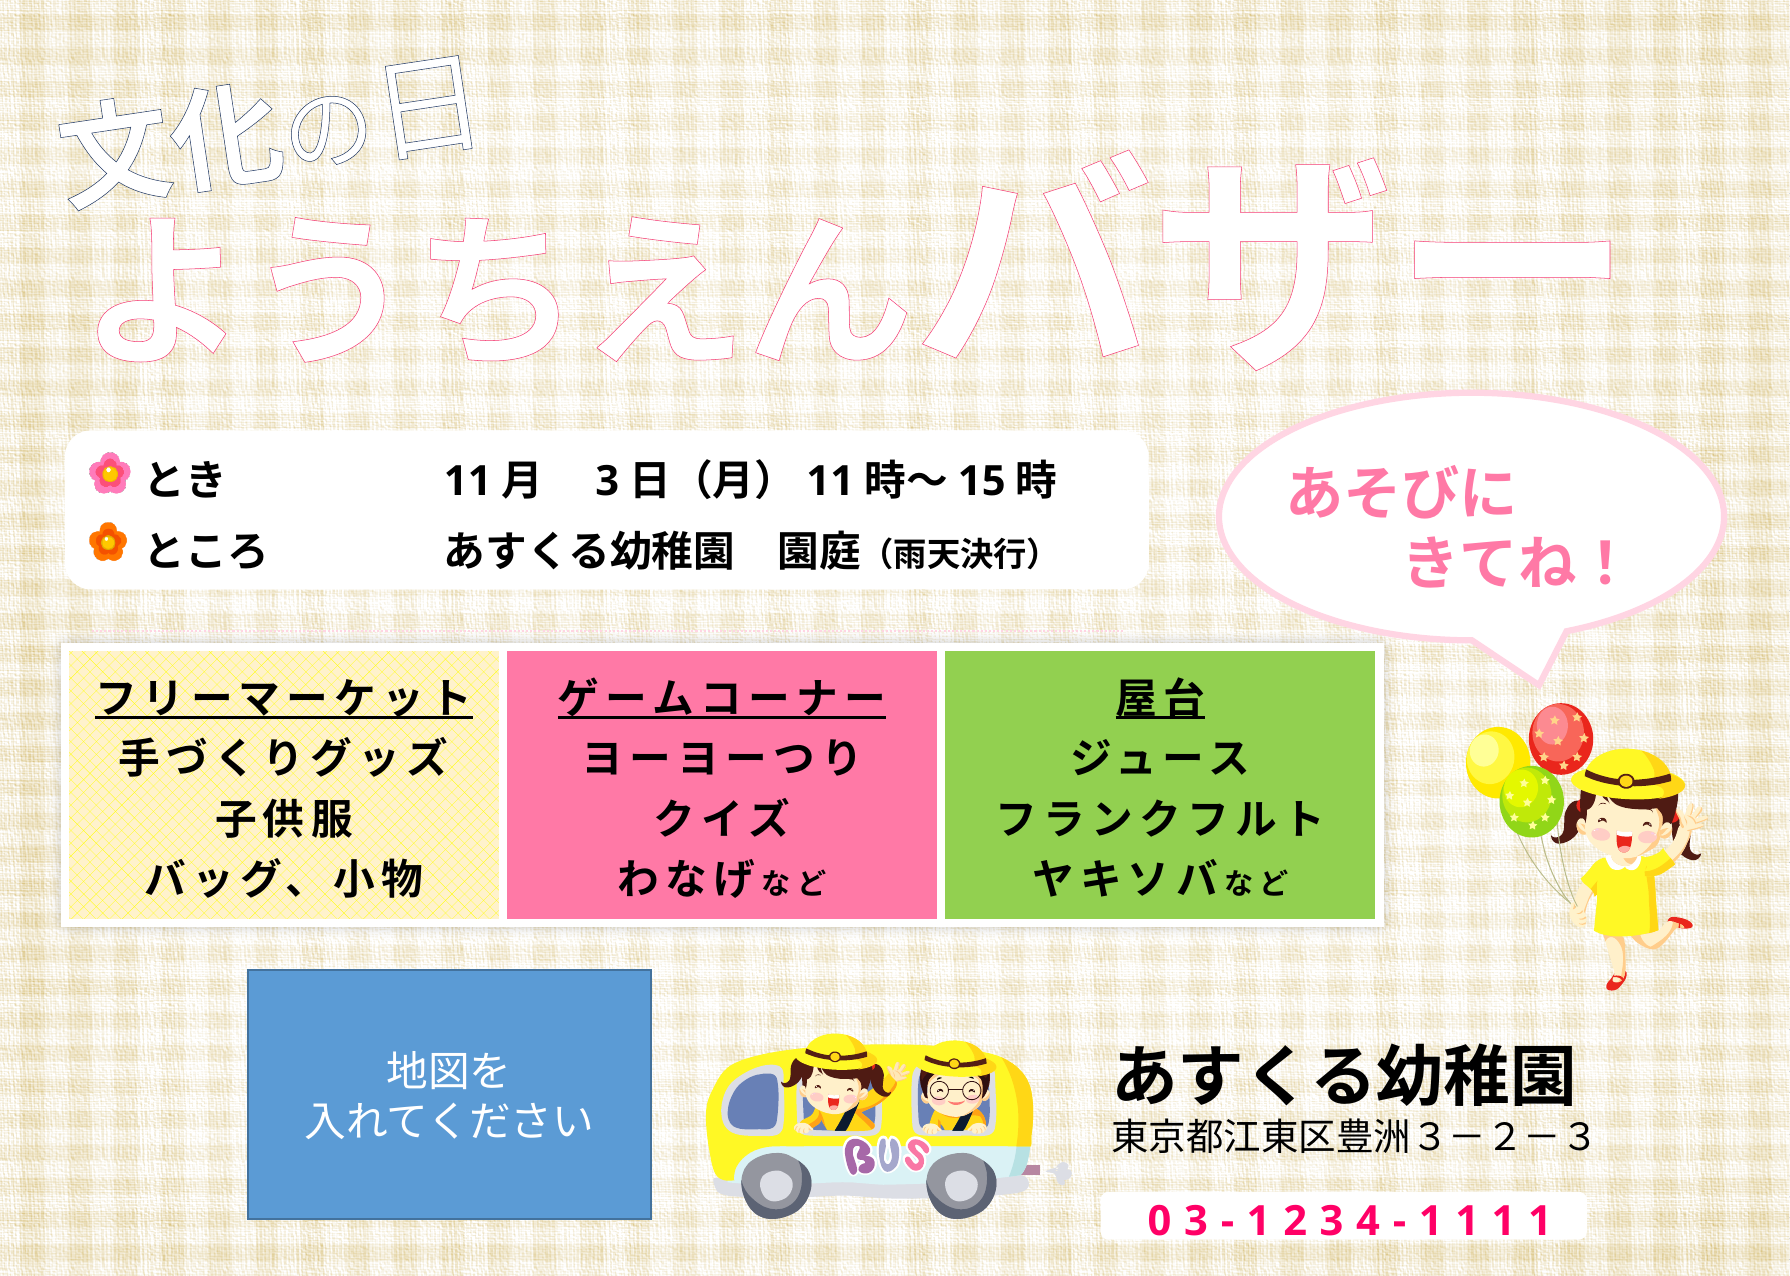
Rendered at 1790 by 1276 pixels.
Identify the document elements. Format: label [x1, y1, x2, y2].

text_box [64, 430, 1149, 632]
picture [0, 0, 1790, 1276]
